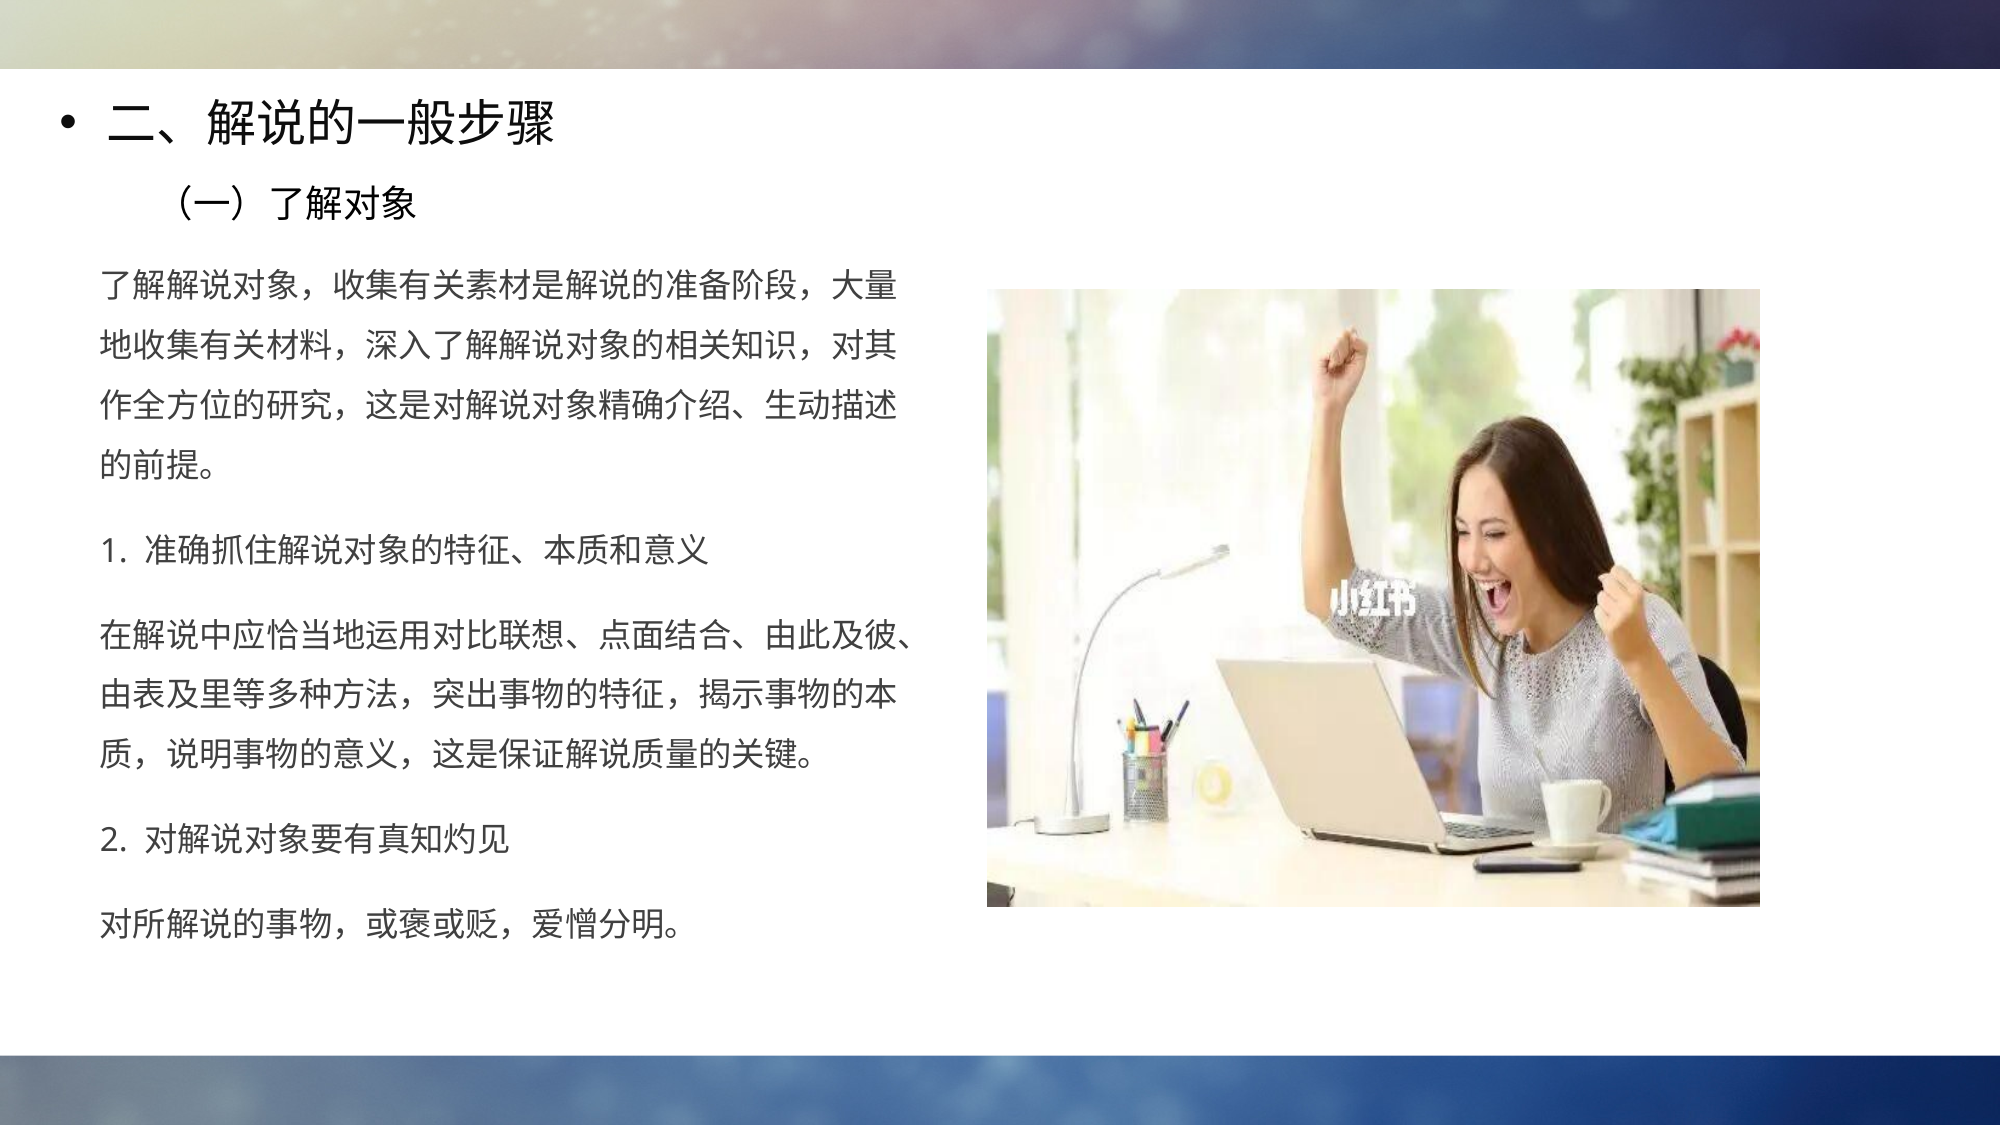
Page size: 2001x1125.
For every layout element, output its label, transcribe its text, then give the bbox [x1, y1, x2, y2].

text_box （一）了解对象 [141, 172, 434, 233]
picture [0, 1056, 2000, 1125]
text_box 了解解说对象，收集有关素材是解说的准备阶段，大量地收集有关材料，深入了解解说对象的相关知识，对其作全方位的研究，这是对解说对象精确介绍、生动描述的前提。 1. 准确抓住解说对象的特征、本质和意义 在解说中应恰当地运用对比联想、点面结合、由此及彼、由表及里等多种方法，突出事物的特征，揭示事物的本质，说明事物的意义，这是保证解说质量的关键。 2. 对解说对象要有真知灼见 对所解说的事物，或褒或贬，爱憎分明。 [85, 236, 923, 951]
text_box 二、解说的一般步骤 [44, 84, 799, 160]
picture [987, 289, 1760, 907]
picture [0, 0, 2000, 69]
